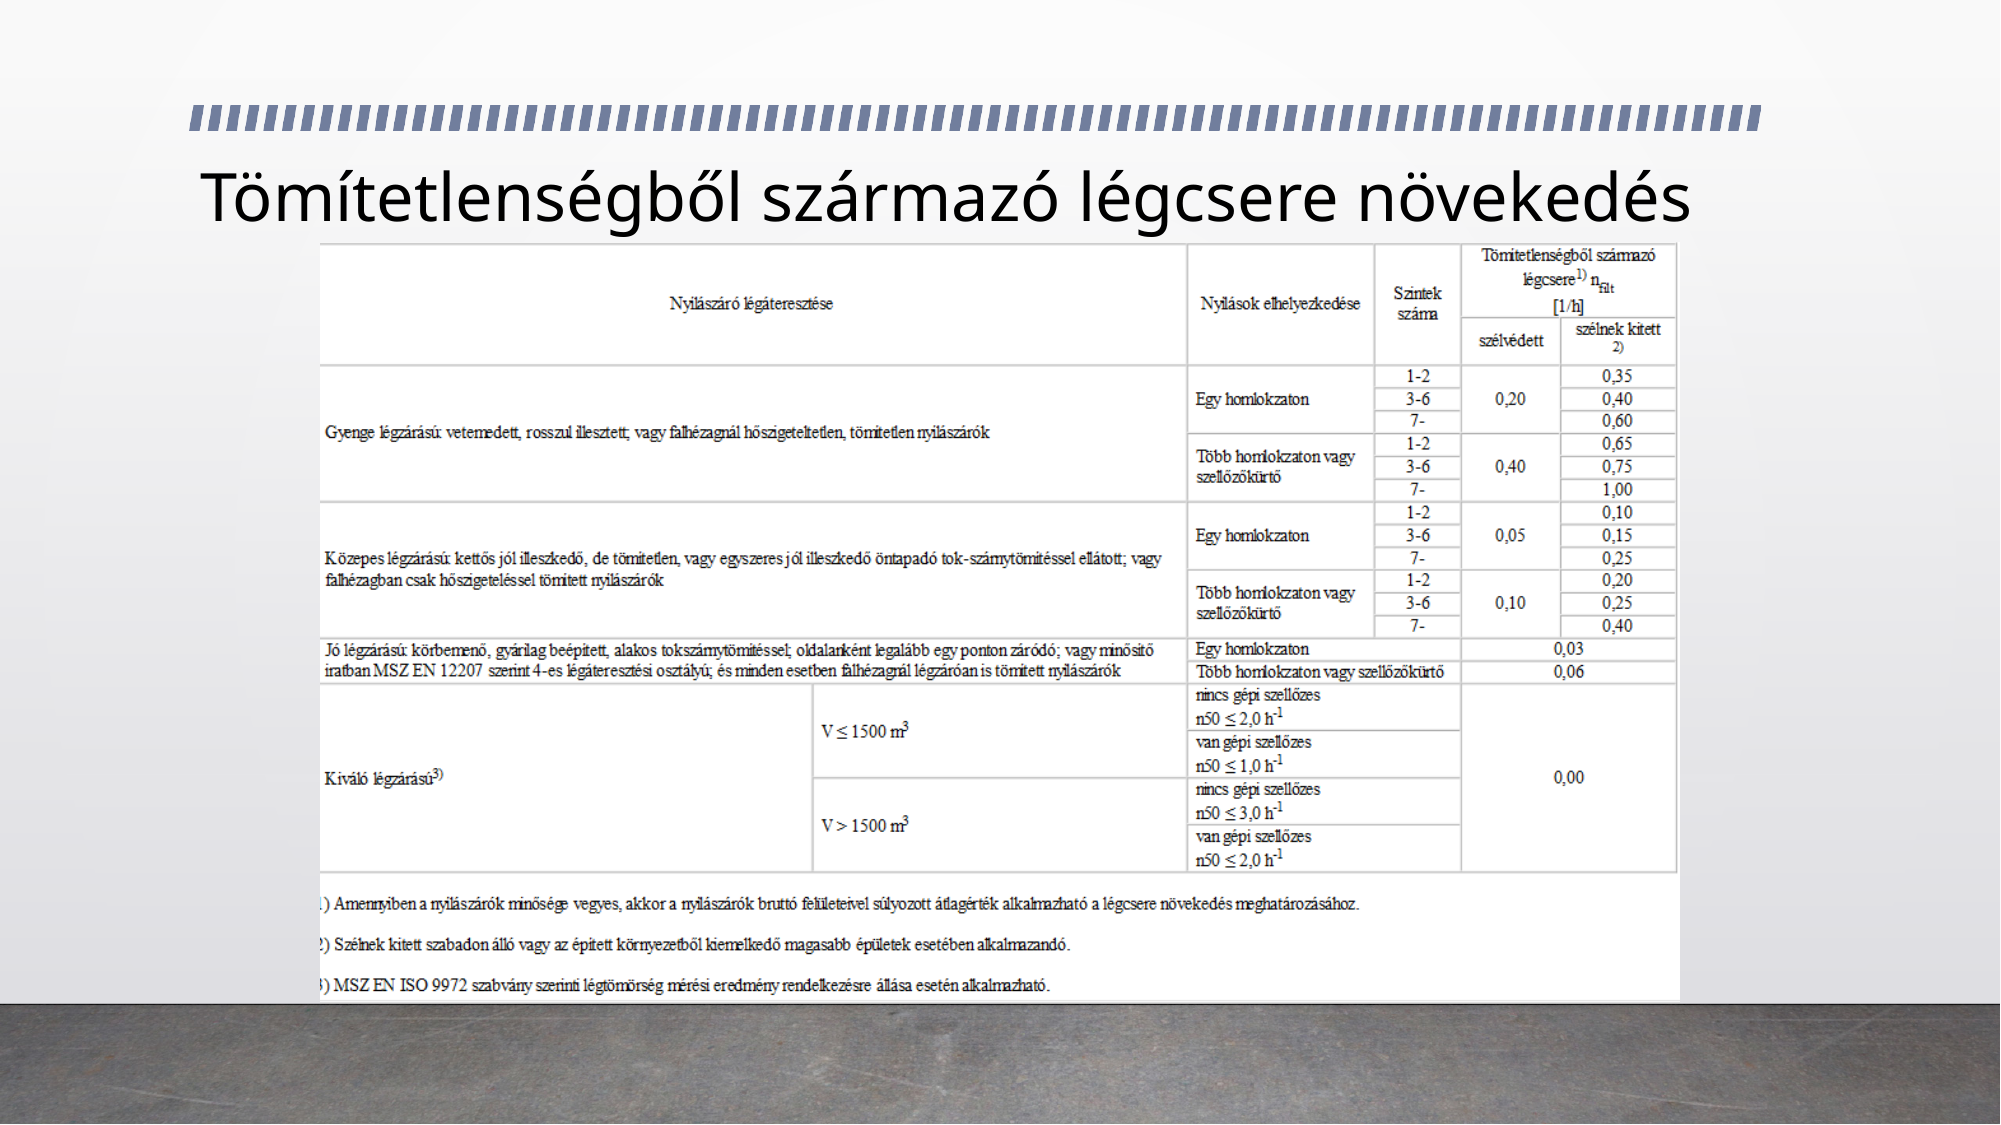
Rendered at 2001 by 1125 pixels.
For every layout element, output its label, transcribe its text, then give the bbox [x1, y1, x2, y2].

title Tömítetlenségből származó légcsere növekedés [185, 156, 1761, 329]
picture [0, 242, 2000, 1124]
